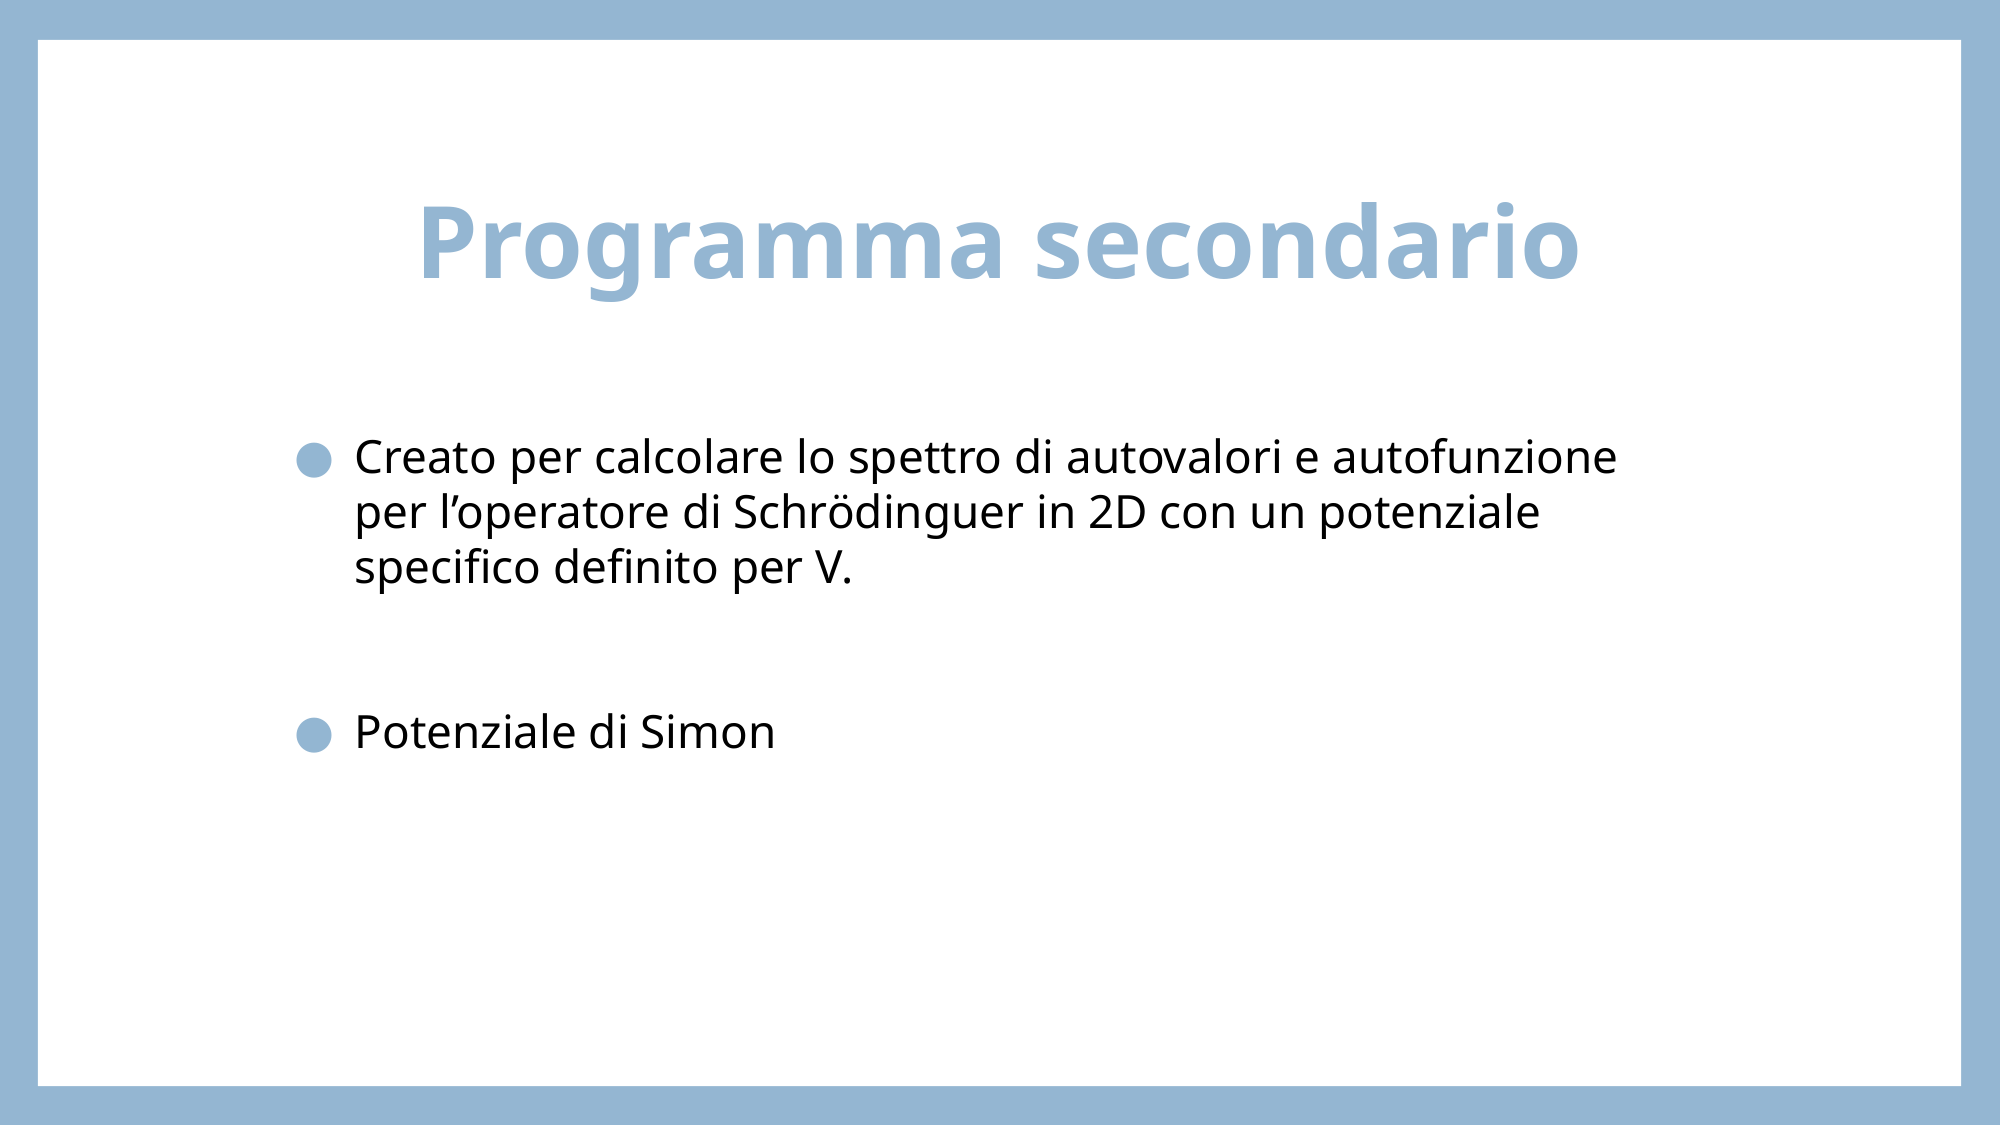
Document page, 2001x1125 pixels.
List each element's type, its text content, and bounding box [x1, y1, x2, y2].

text_box Creato per calcolare lo spettro di autovalori e autofunzione per l’operatore di Schrödinguer in 2D con un potenziale specifico definito per V. Potenziale di Simon [264, 412, 1681, 949]
title Programma secondario [189, 181, 1810, 311]
